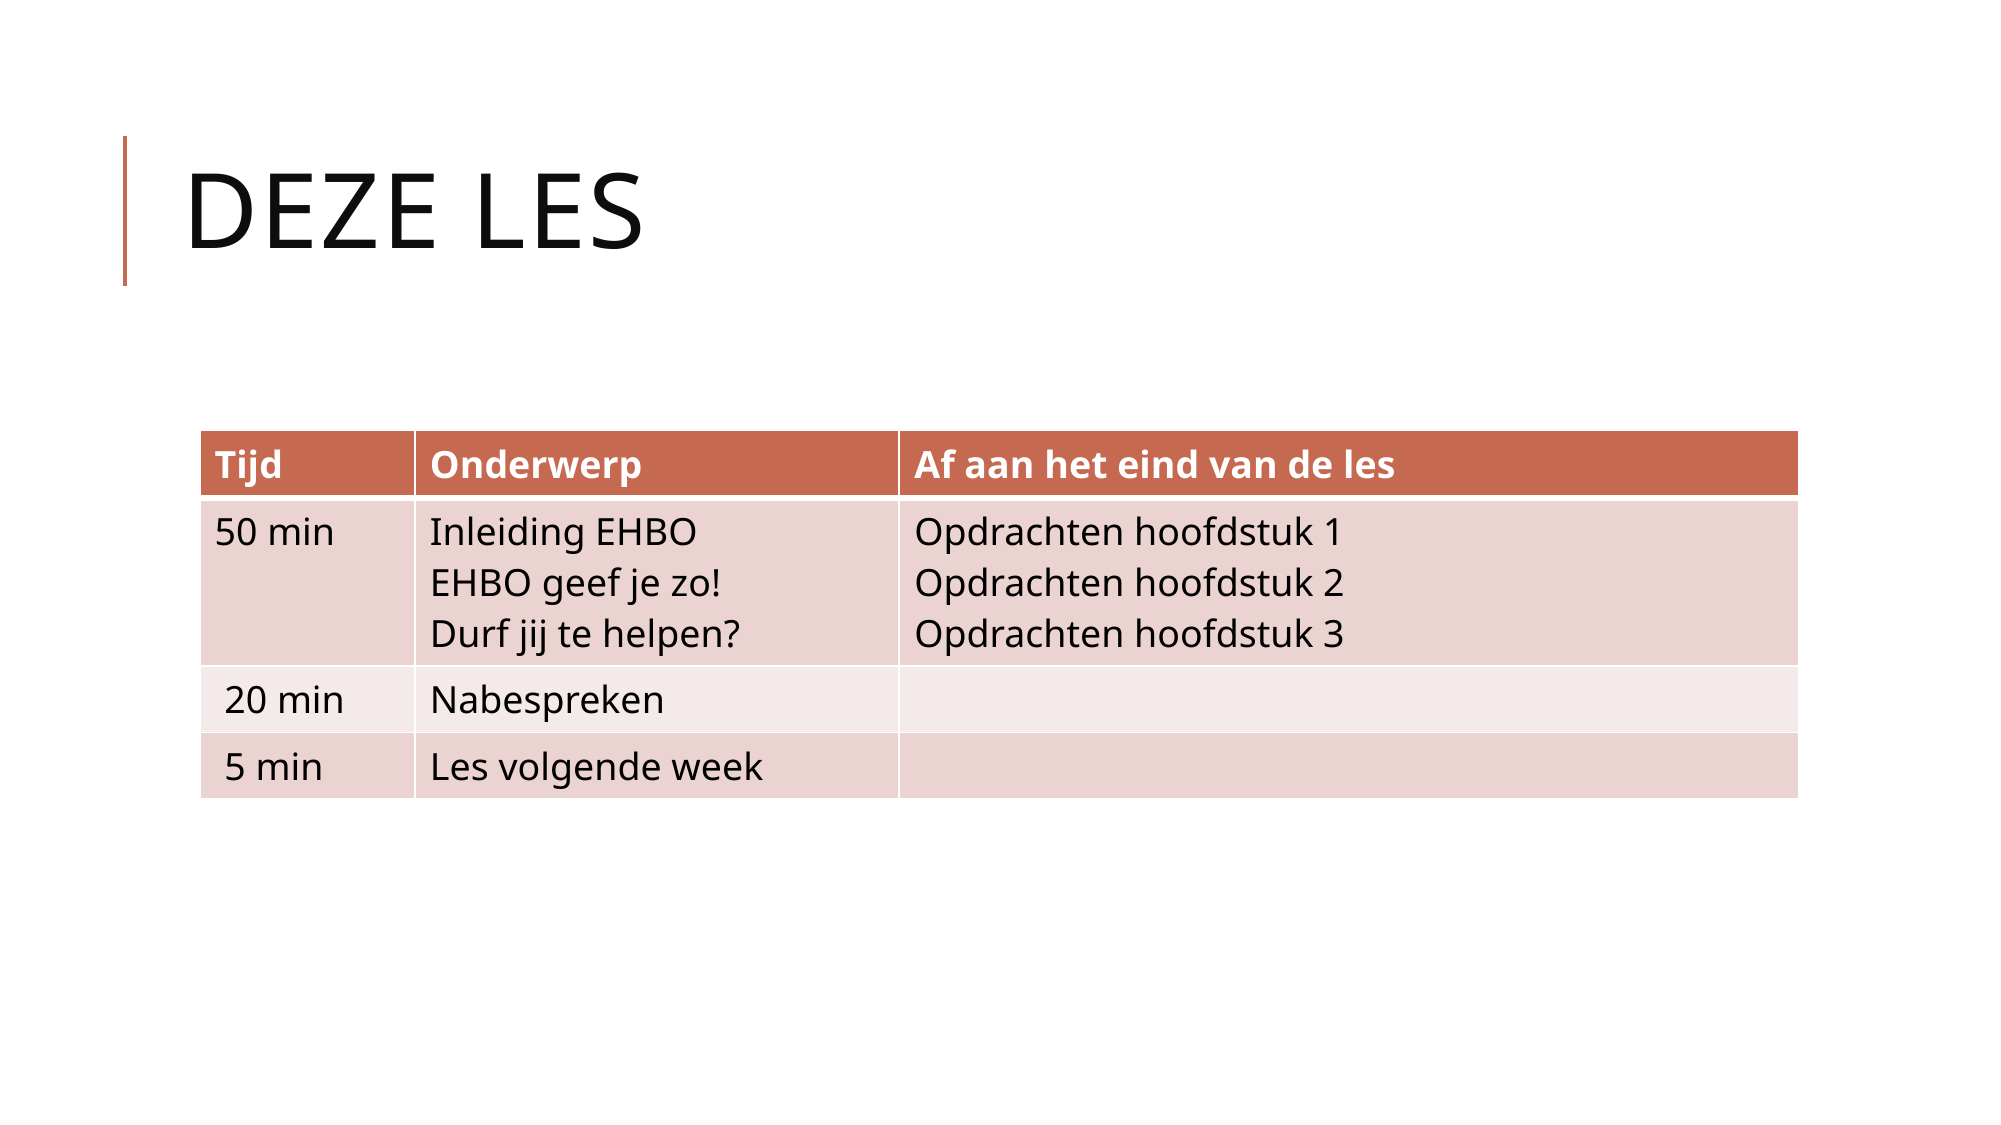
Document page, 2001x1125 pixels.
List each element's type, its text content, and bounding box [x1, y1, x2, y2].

table_cell Opdrachten hoofdstuk 1 Opdrachten hoofdstuk 2 Opdrachten hoofdstuk 3 [900, 501, 1798, 665]
list [168, 375, 1763, 1035]
table_header Tijd [201, 431, 414, 495]
table_header Onderwerp [416, 431, 898, 495]
table_cell 20 min [201, 667, 414, 732]
table_cell 5 min [201, 733, 414, 798]
title Deze les [168, 96, 1763, 342]
table_header Af aan het eind van de les [900, 431, 1798, 495]
table_cell 50 min [201, 501, 414, 665]
table_cell [900, 667, 1798, 732]
table_cell Nabespreken [416, 667, 898, 732]
table_cell Inleiding EHBO EHBO geef je zo! Durf jij te helpen? [416, 501, 898, 665]
table_cell Les volgende week [416, 733, 898, 798]
table_cell [900, 733, 1798, 798]
